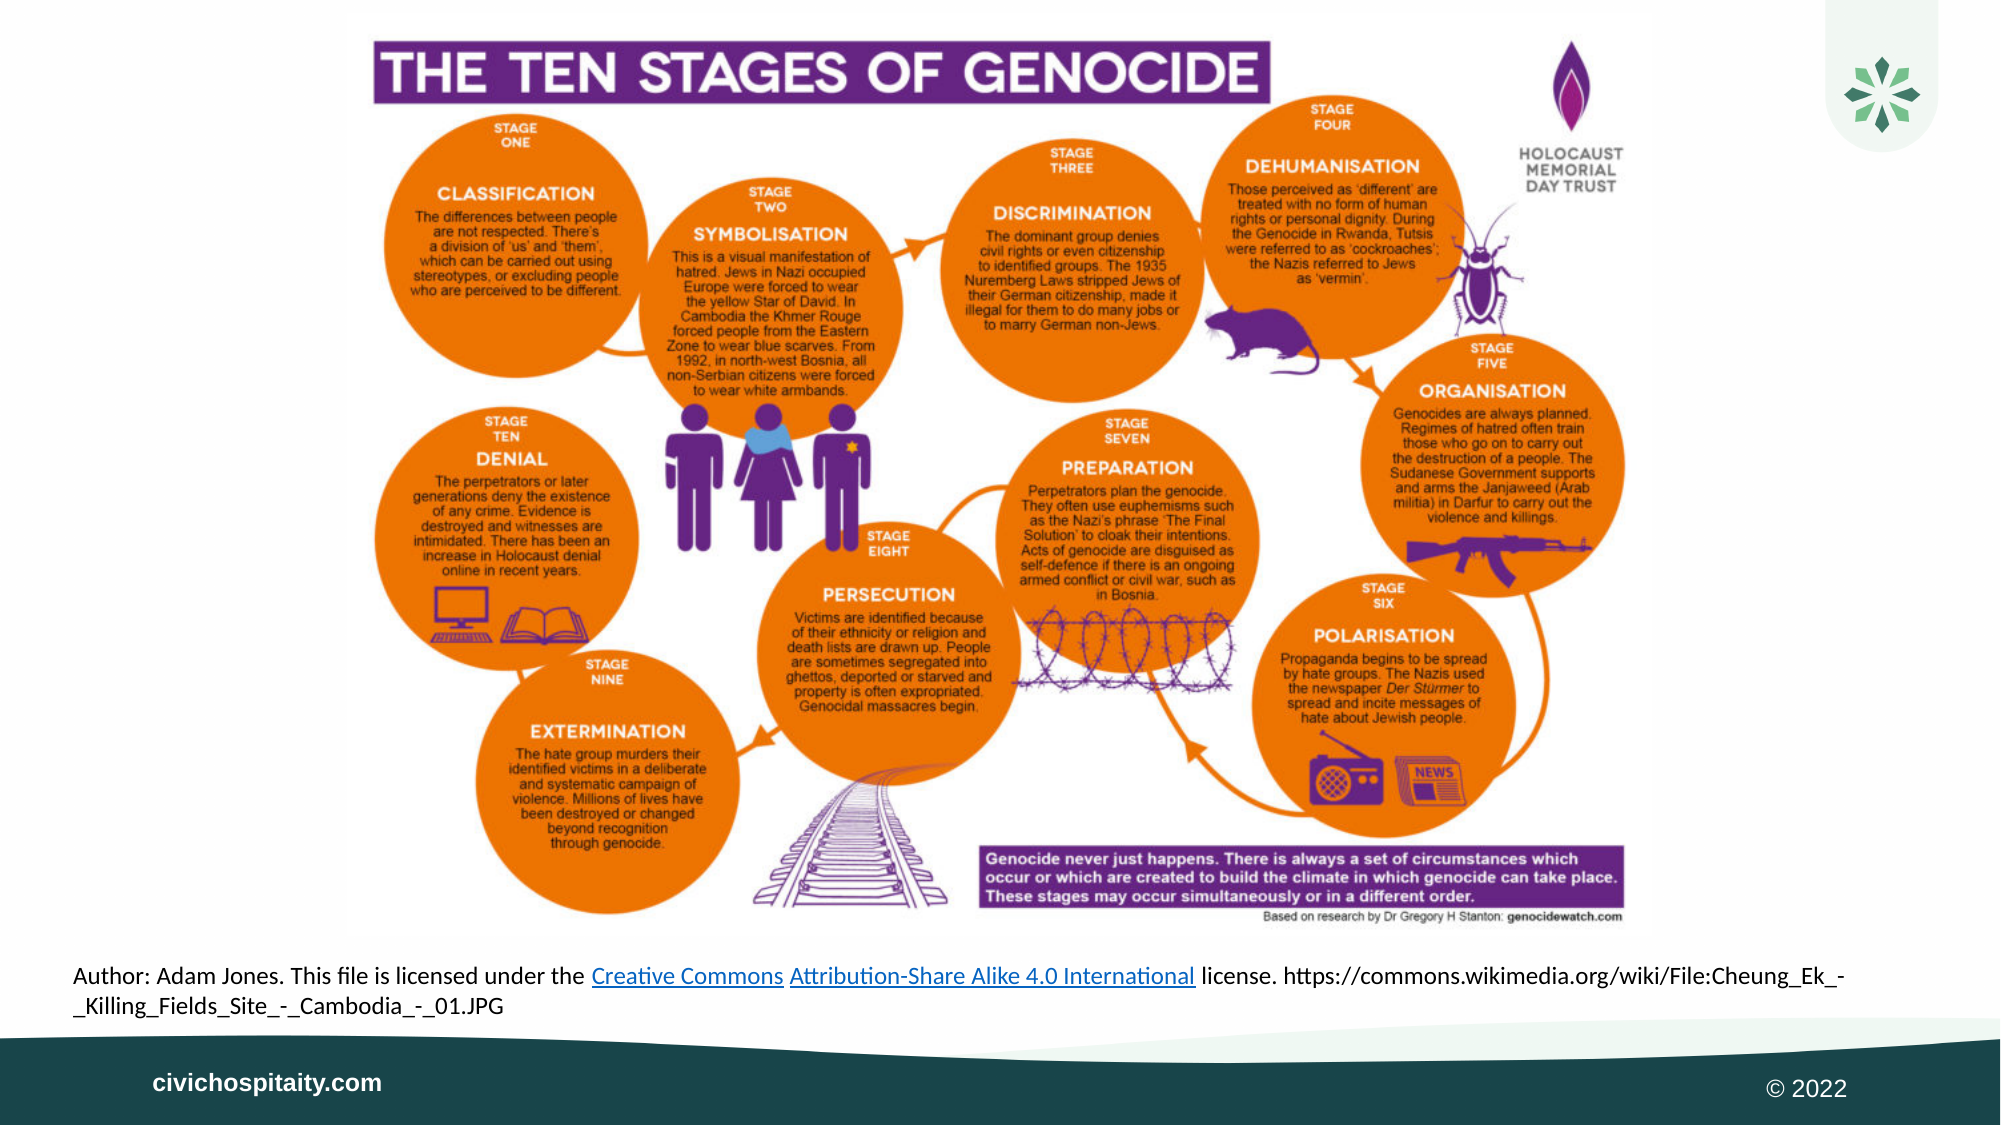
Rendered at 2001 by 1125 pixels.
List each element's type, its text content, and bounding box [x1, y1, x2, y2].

picture [0, 0, 2001, 1125]
text_box Author: Adam Jones. This file is licensed under the Creative Commons Attribution-Share Alike 4.0 International license. https://commons.wikimedia.org/wiki/File:Cheung_Ek_-_Killing_Fields_Site_-_Cambodia_-_01.JPG [58, 952, 1907, 1027]
